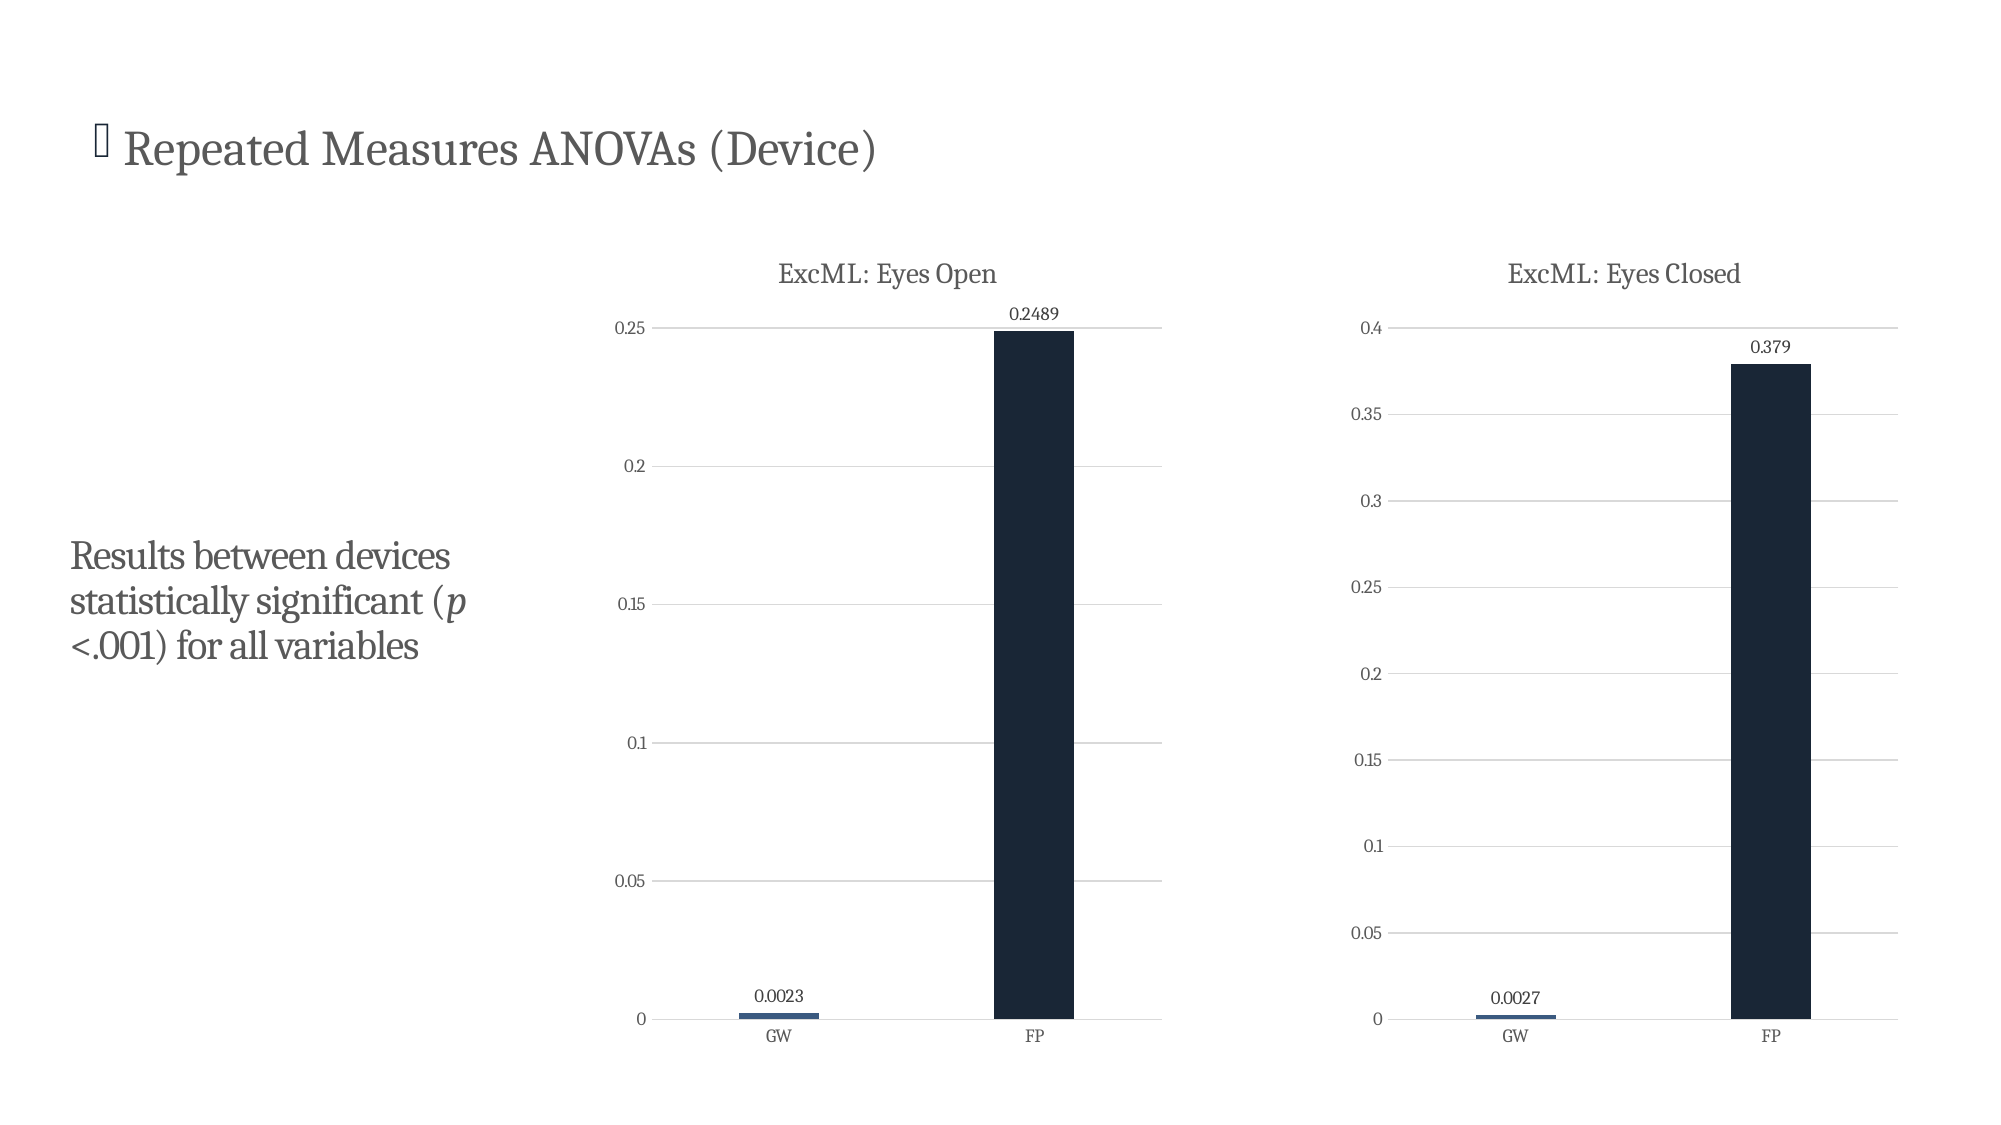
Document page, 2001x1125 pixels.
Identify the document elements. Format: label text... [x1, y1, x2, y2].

text_box Repeated Measures ANOVAs (Device) [78, 0, 953, 299]
chart [1339, 223, 1911, 1065]
title Results between devices statistically significant (p <.001) for all variables [54, 223, 539, 979]
chart [603, 223, 1174, 1065]
